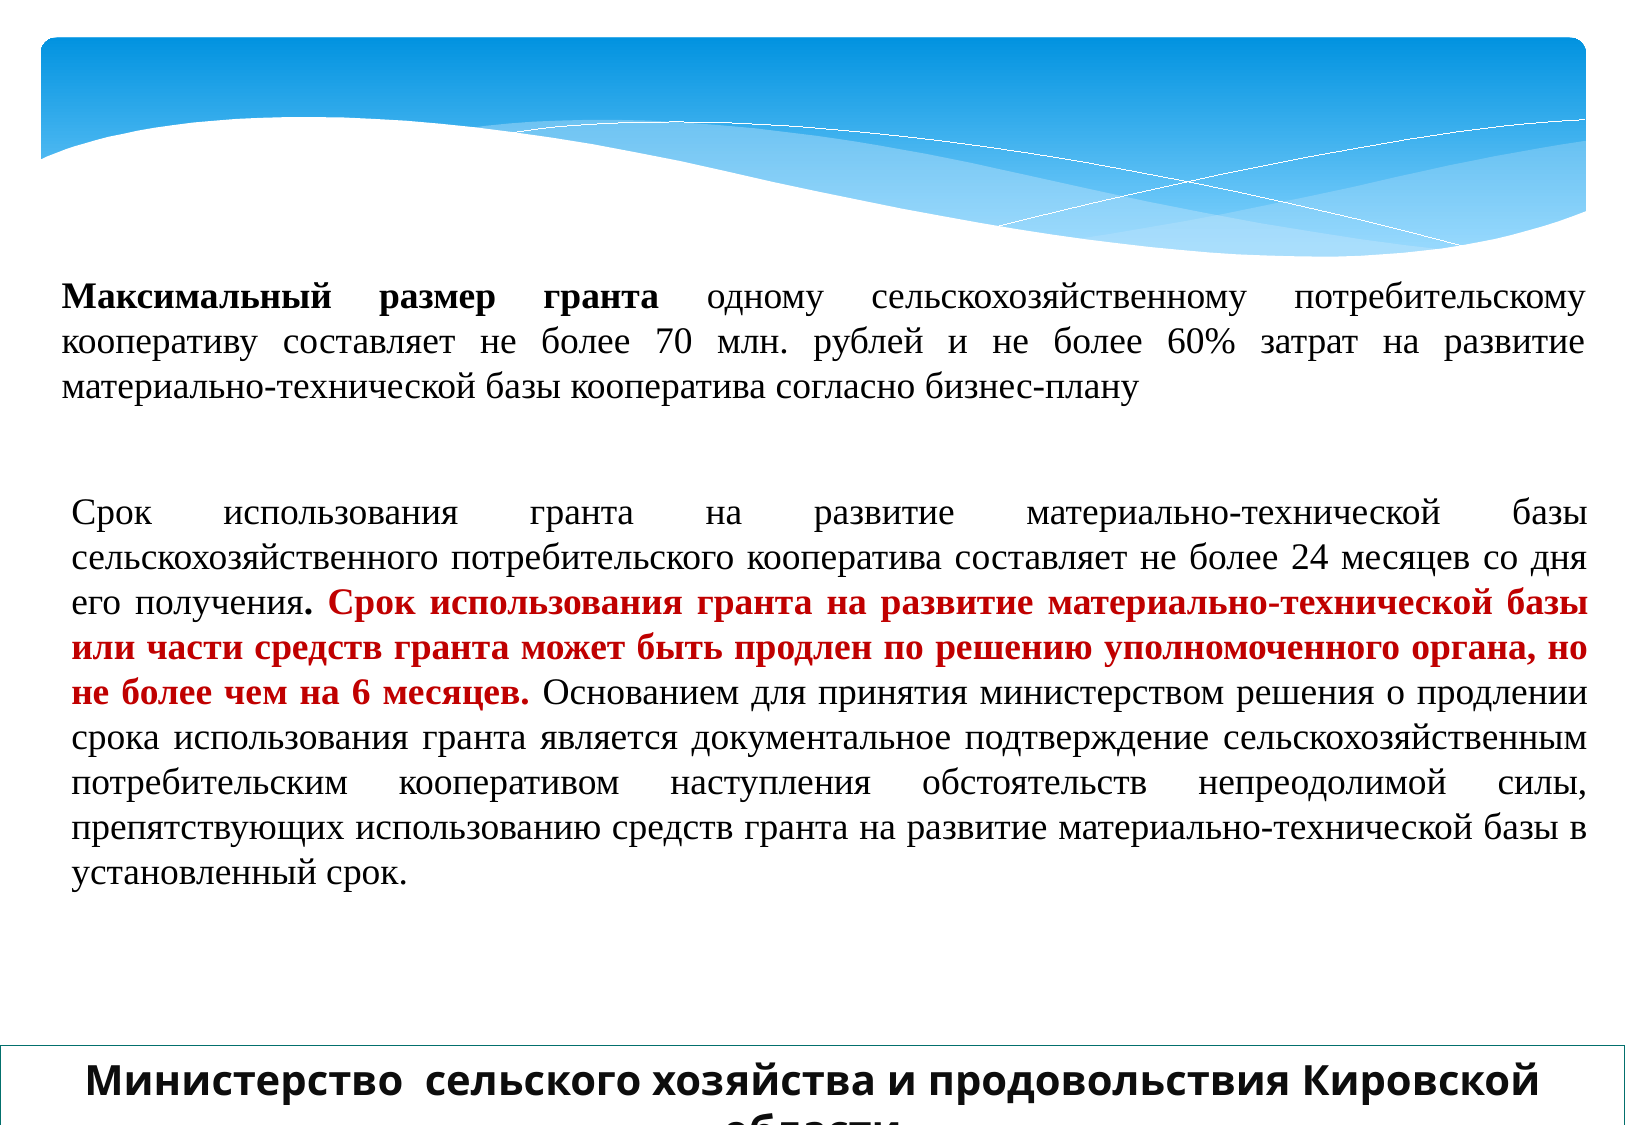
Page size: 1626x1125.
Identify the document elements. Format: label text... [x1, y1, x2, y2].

text_box Срок использования гранта на развитие материально-технической базы сельскохозяйственного потребительского кооператива составляет не более 24 месяцев со дня его получения. Срок использования гранта на развитие материально-технической базы или части средств гранта может быть продлен по решению уполномоченного органа, но не более чем на 6 месяцев. Основанием для принятия министерством решения о продлении срока использования гранта является документальное подтверждение сельскохозяйственным потребительским кооперативом наступления обстоятельств непреодолимой силы, препятствующих использованию средств гранта на развитие материально-технической базы в установленный срок. [56, 479, 1604, 945]
text_box [139, 290, 1593, 356]
text_box Министерство сельского хозяйства и продовольствия Кировской области [0, 1045, 1625, 1125]
text_box [44, 361, 1557, 427]
title Максимальный размер гранта одному сельскохозяйственному потребительскому кооперативу составляет не более 70 млн. рублей и не более 60% затрат на развитие материально-технической базы кооператива согласно бизнес-плану [44, 255, 1604, 421]
